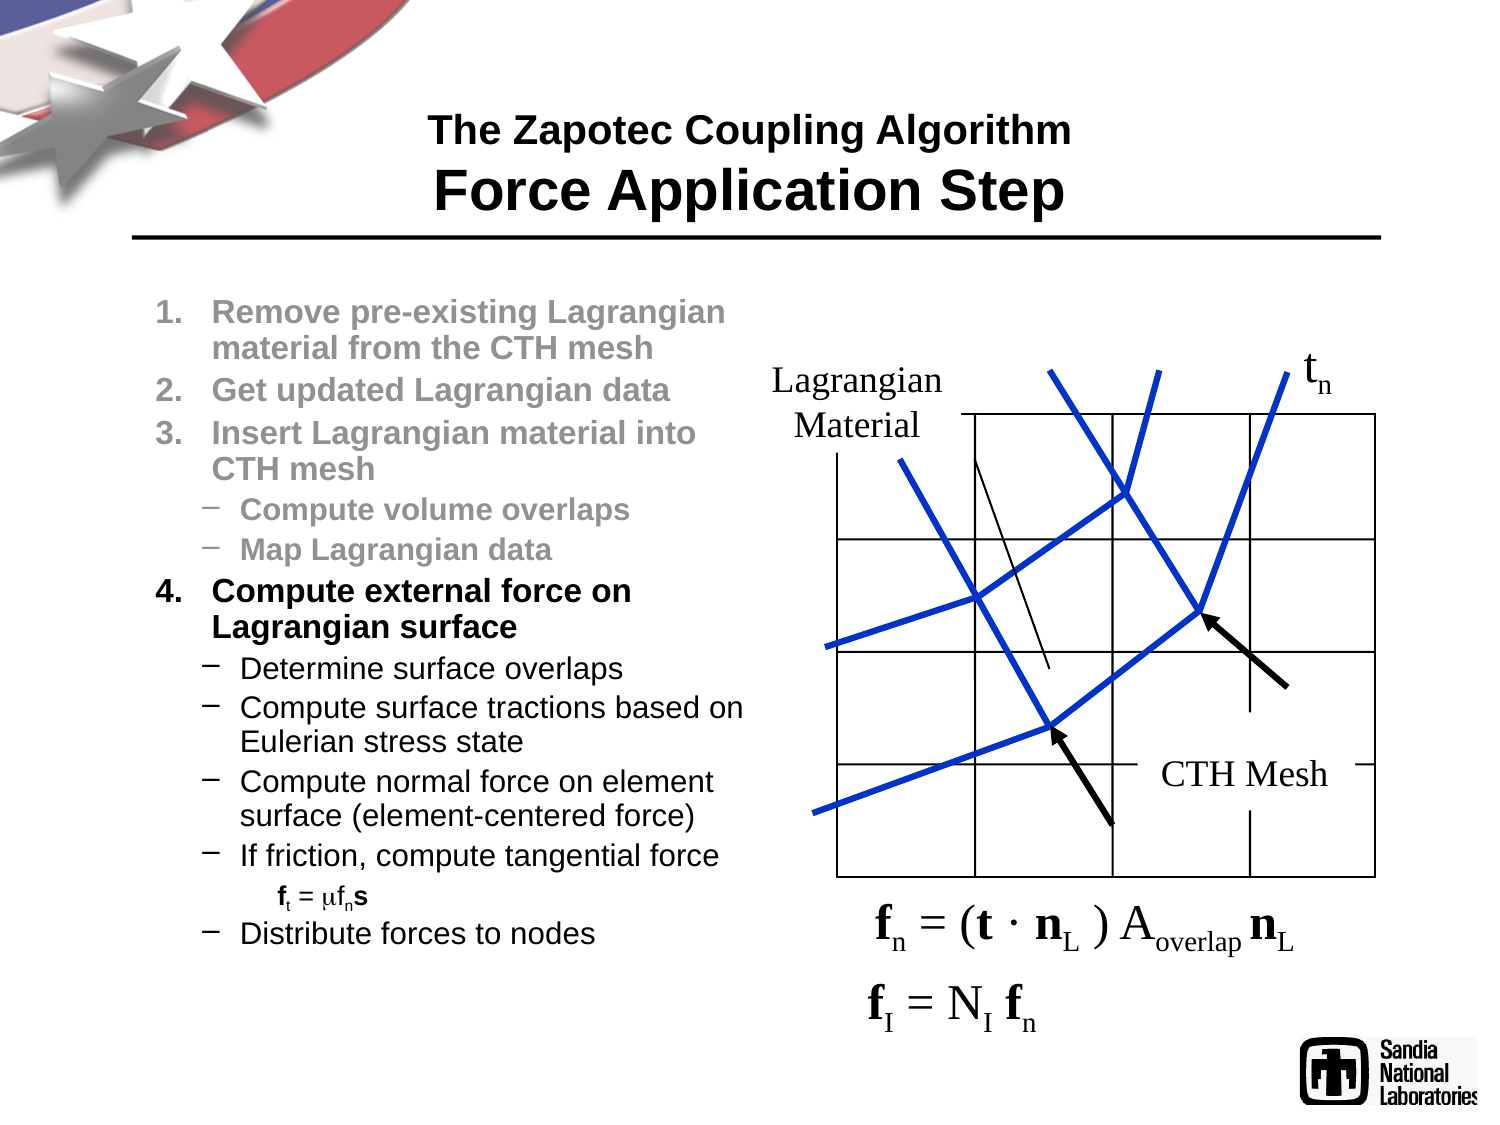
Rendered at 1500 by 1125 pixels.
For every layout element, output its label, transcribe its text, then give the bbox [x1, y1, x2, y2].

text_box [743, 347, 972, 453]
text_box tn [1288, 324, 1347, 408]
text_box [812, 370, 1288, 814]
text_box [837, 414, 1376, 877]
text_box fn = (t · nL ) Aoverlap nL [860, 886, 1310, 965]
text_box fI = NI fn [852, 962, 1052, 1046]
title The Zapotec Coupling Algorithm Force Application Step [112, 62, 1388, 263]
list Remove pre-existing Lagrangian material from the CTH mesh Get updated Lagrangian data Insert Lagrangian material into CTH mesh Compute volume overlaps Map Lagrangian data Compute external force on Lagrangian surface Determine surface overlaps Compute surface tractions based on Eulerian stress state Compute normal force on element surface (element-centered force) If friction, compute tangential force ft = fns Distribute forces to nodes [112, 287, 763, 1000]
